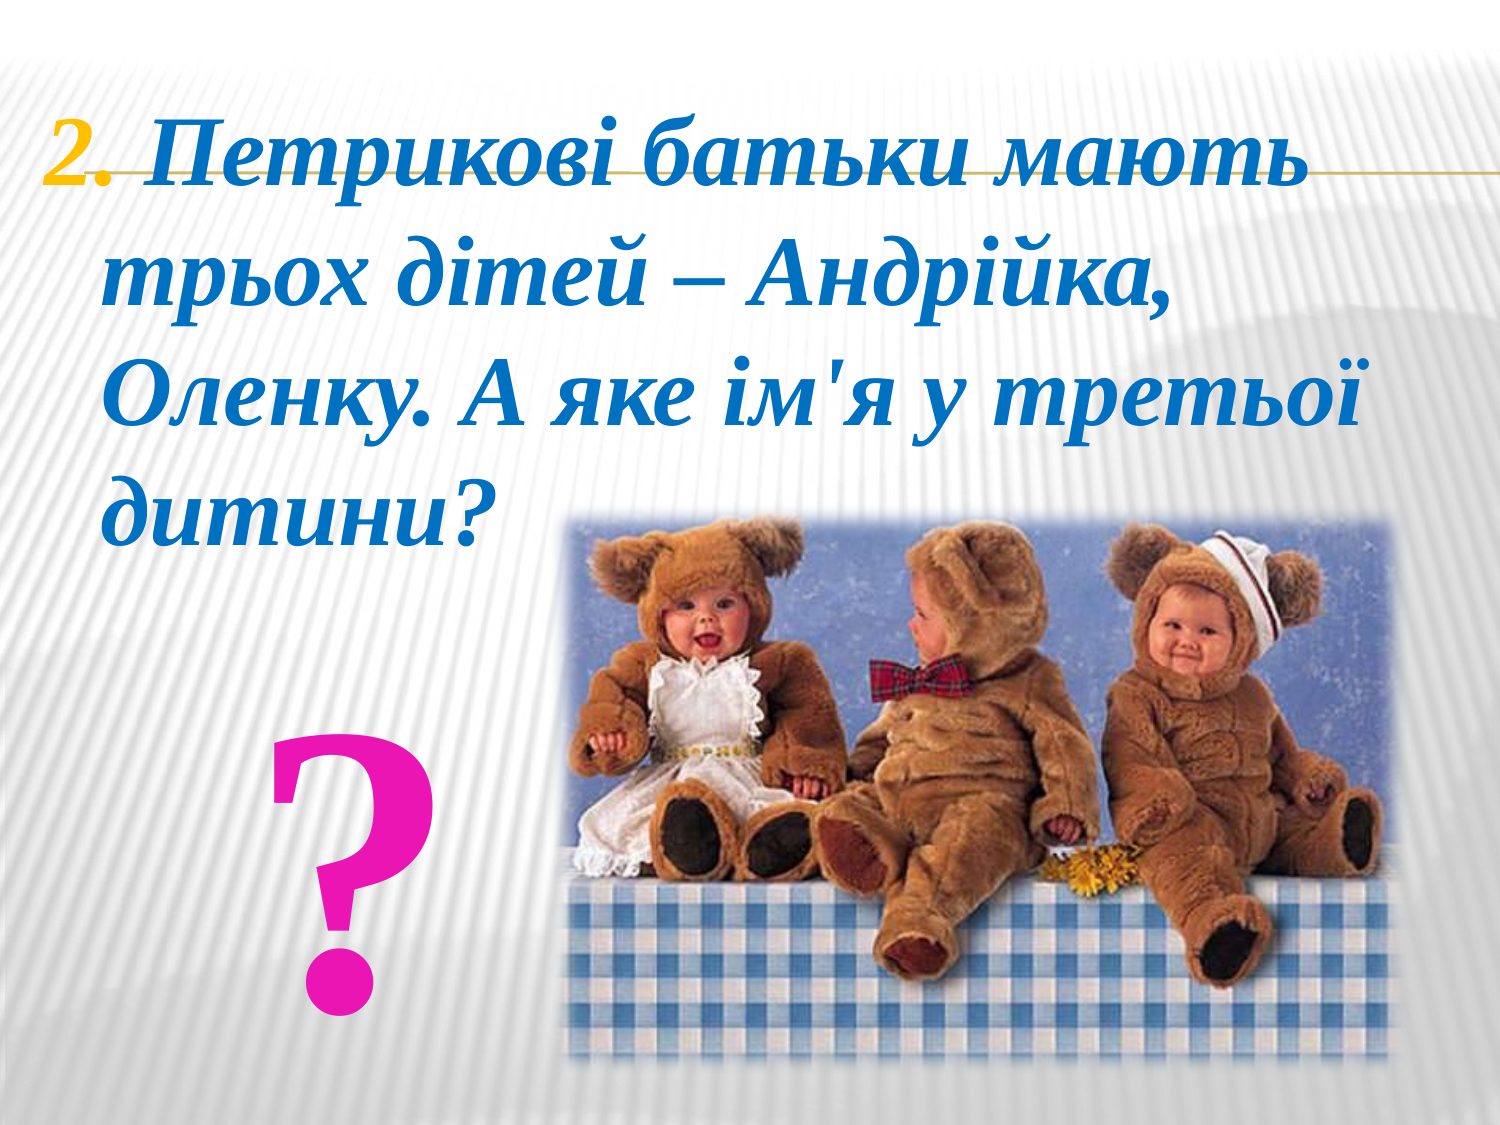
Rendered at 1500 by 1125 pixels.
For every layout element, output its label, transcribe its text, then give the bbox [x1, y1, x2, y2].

list 2. Петрикові батьки мають трьох дітей – Андрійка, Оленку. А яке ім'я у третьої дитини? [29, 78, 1455, 1059]
picture [548, 503, 1409, 1075]
text_box ? [183, 586, 526, 1101]
